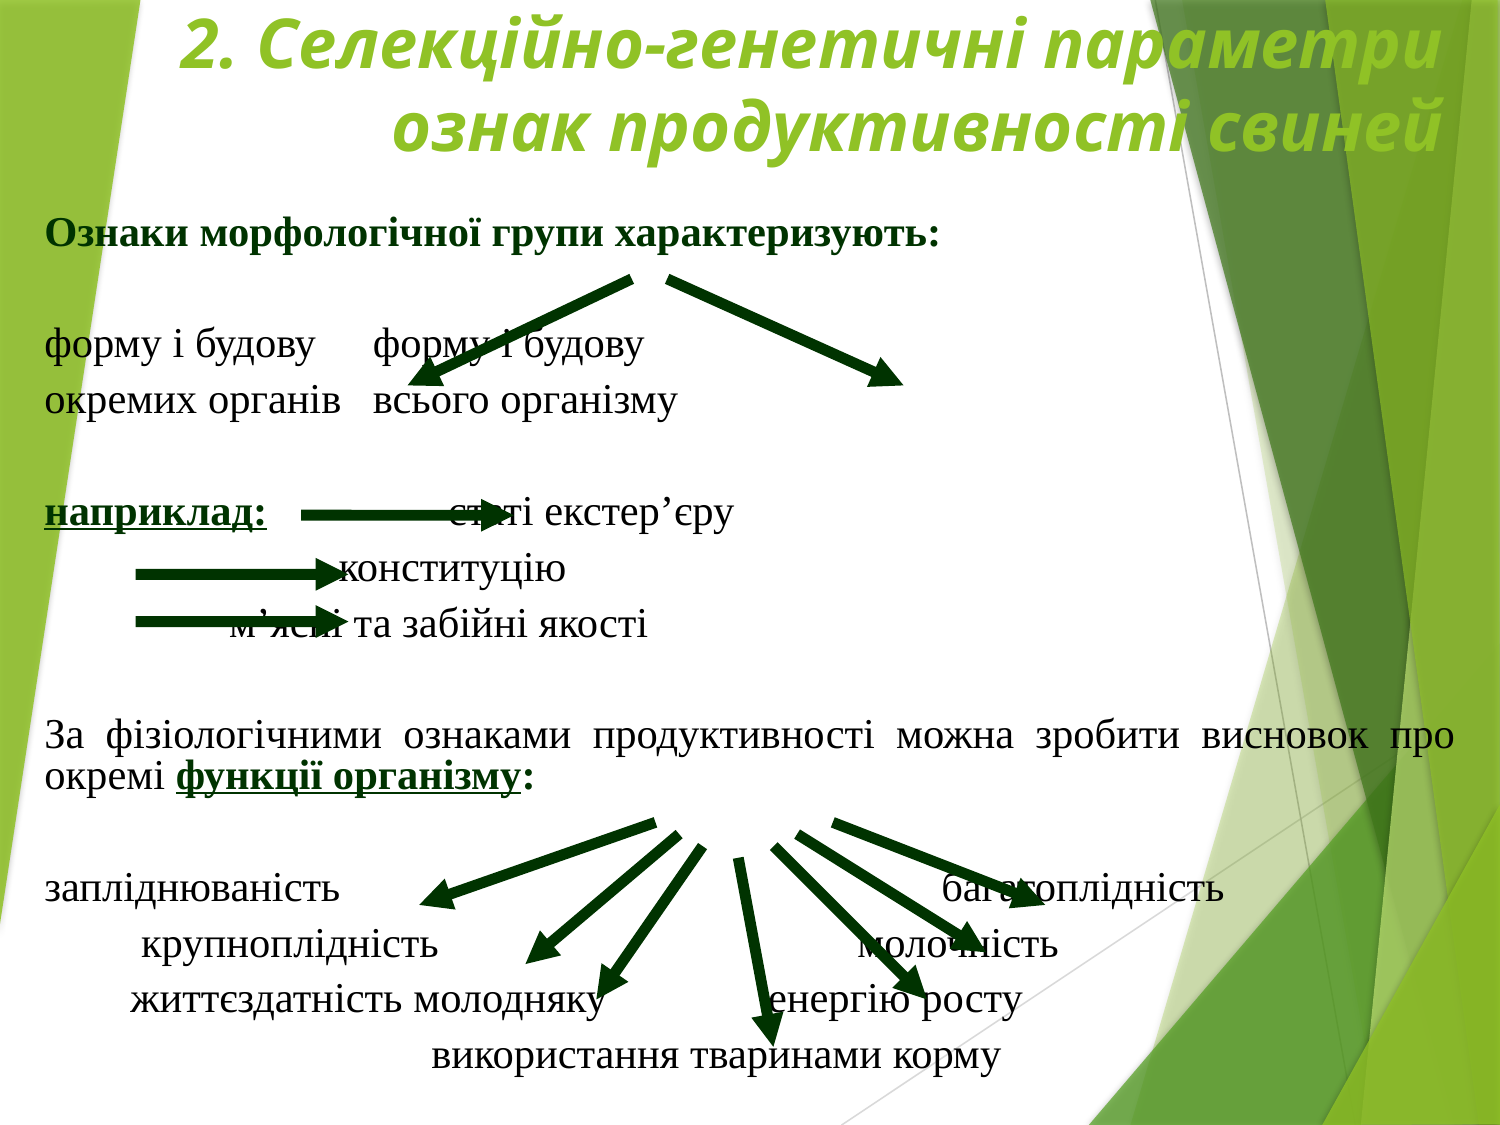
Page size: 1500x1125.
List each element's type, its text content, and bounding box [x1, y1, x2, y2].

text_box [407, 278, 632, 386]
text_box [797, 834, 987, 953]
text_box [135, 568, 349, 581]
subtitle Ознаки морфологічної групи характеризують: форму і будову форму і будову окремих органів всього організму наприклад: статі екстер’єру конституцію м’ясні та забійні якості За фізіологічними ознаками продуктивності можна зробити висновок про окремі функції організму: запліднюваність багатоплідність крупноплідність молочність життєздатність молодняку енергію росту використання тваринами корму [29, 172, 1471, 1094]
text_box [738, 857, 778, 1047]
text_box [667, 278, 904, 386]
text_box [596, 846, 703, 1000]
text_box [832, 822, 1046, 907]
text_box [301, 509, 514, 522]
text_box [525, 834, 680, 965]
text_box [419, 822, 656, 907]
title 2. Селекційно-генетичні параметри ознак продуктивності свиней [41, 0, 1460, 172]
text_box [773, 846, 928, 1000]
text_box [135, 615, 349, 628]
